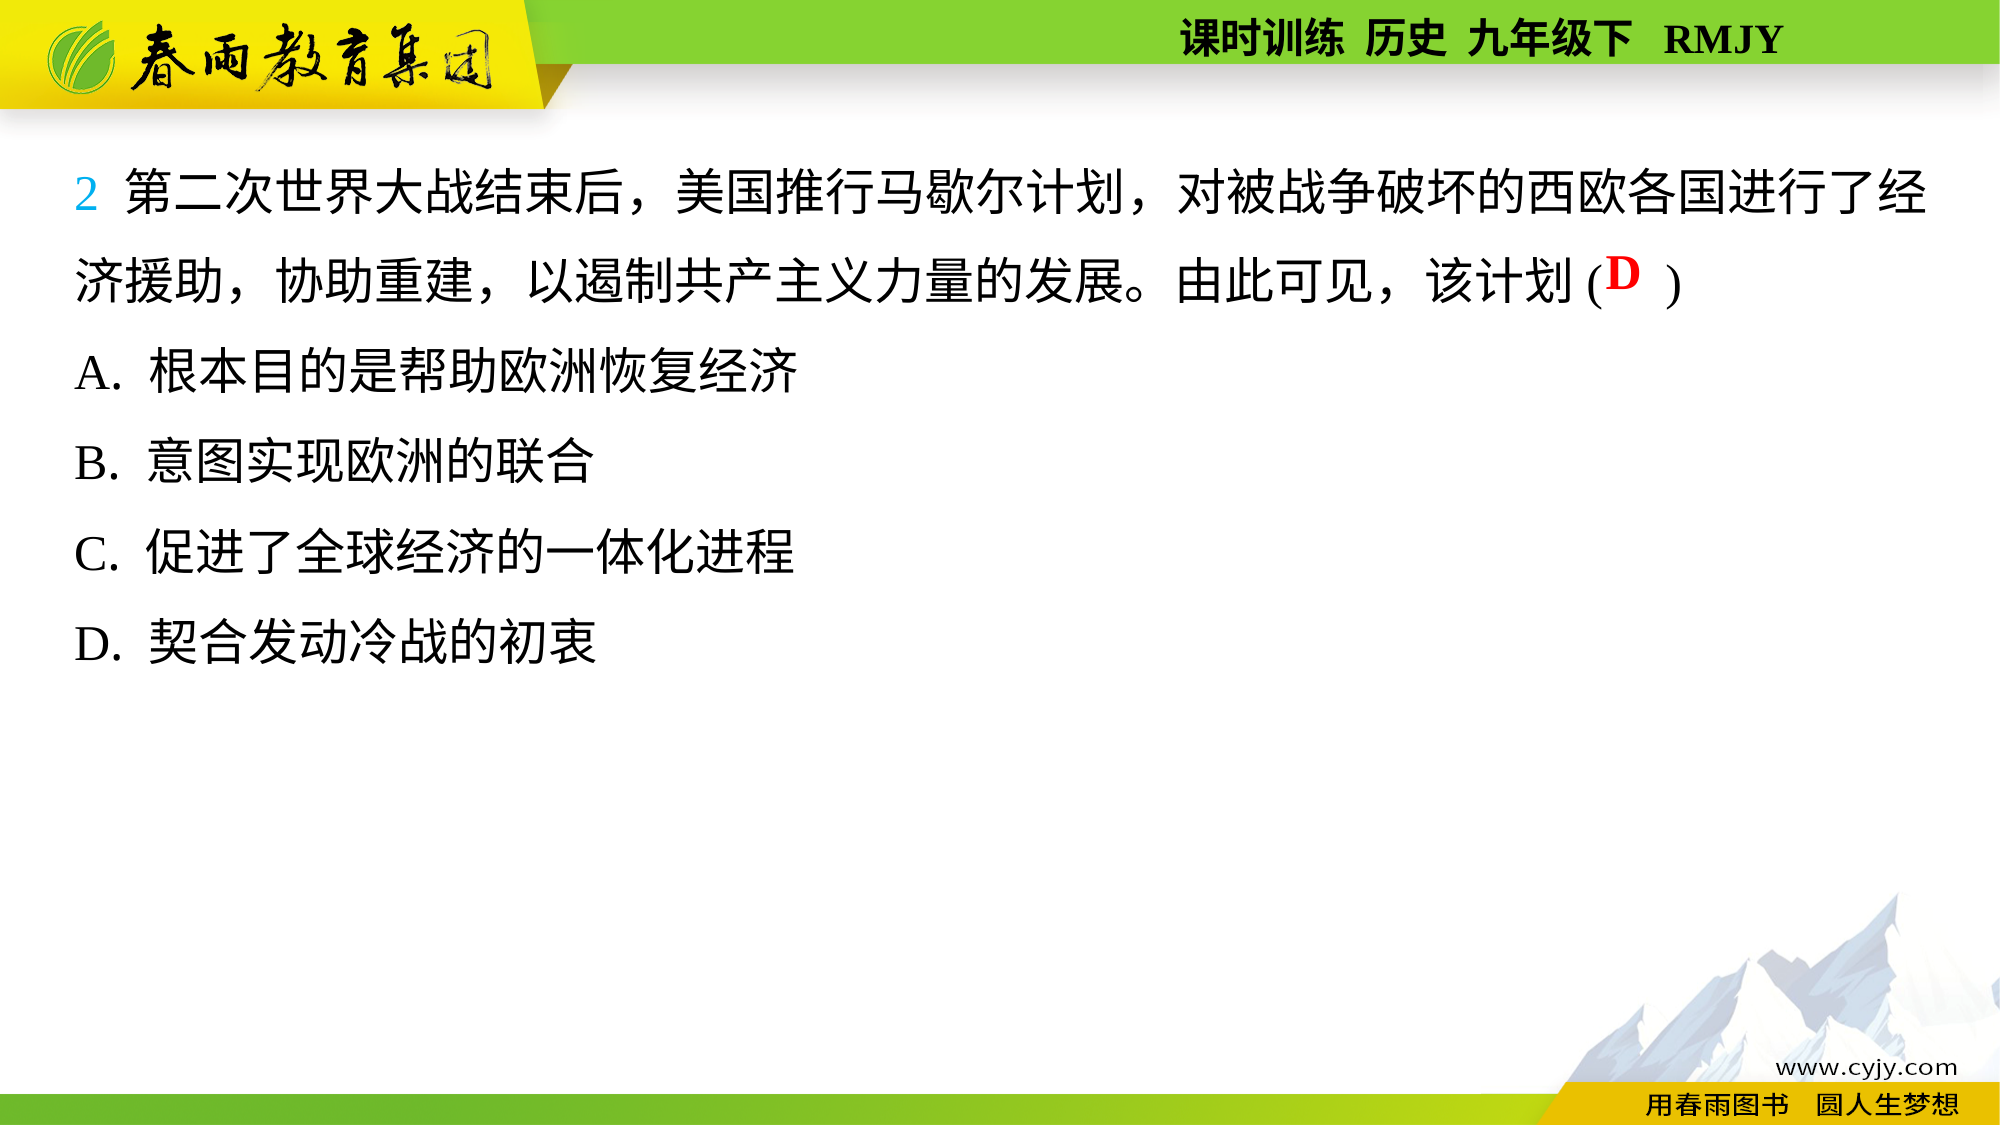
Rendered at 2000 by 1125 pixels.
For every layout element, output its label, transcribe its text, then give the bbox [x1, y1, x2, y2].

text_box D [1590, 231, 1657, 307]
picture [0, 0, 2000, 1125]
list 2 第二次世界大战结束后，美国推行马歇尔计划，对被战争破坏的西欧各国进行了经济援助，协助重建，以遏制共产主义力量的发展。由此可见，该计划( ) A. 根本目的是帮助欧洲恢复经济 B. 意图实现欧洲的联合 C. 促进了全球经济的一体化进程 D. 契合发动冷战的初衷 [59, 122, 1944, 683]
